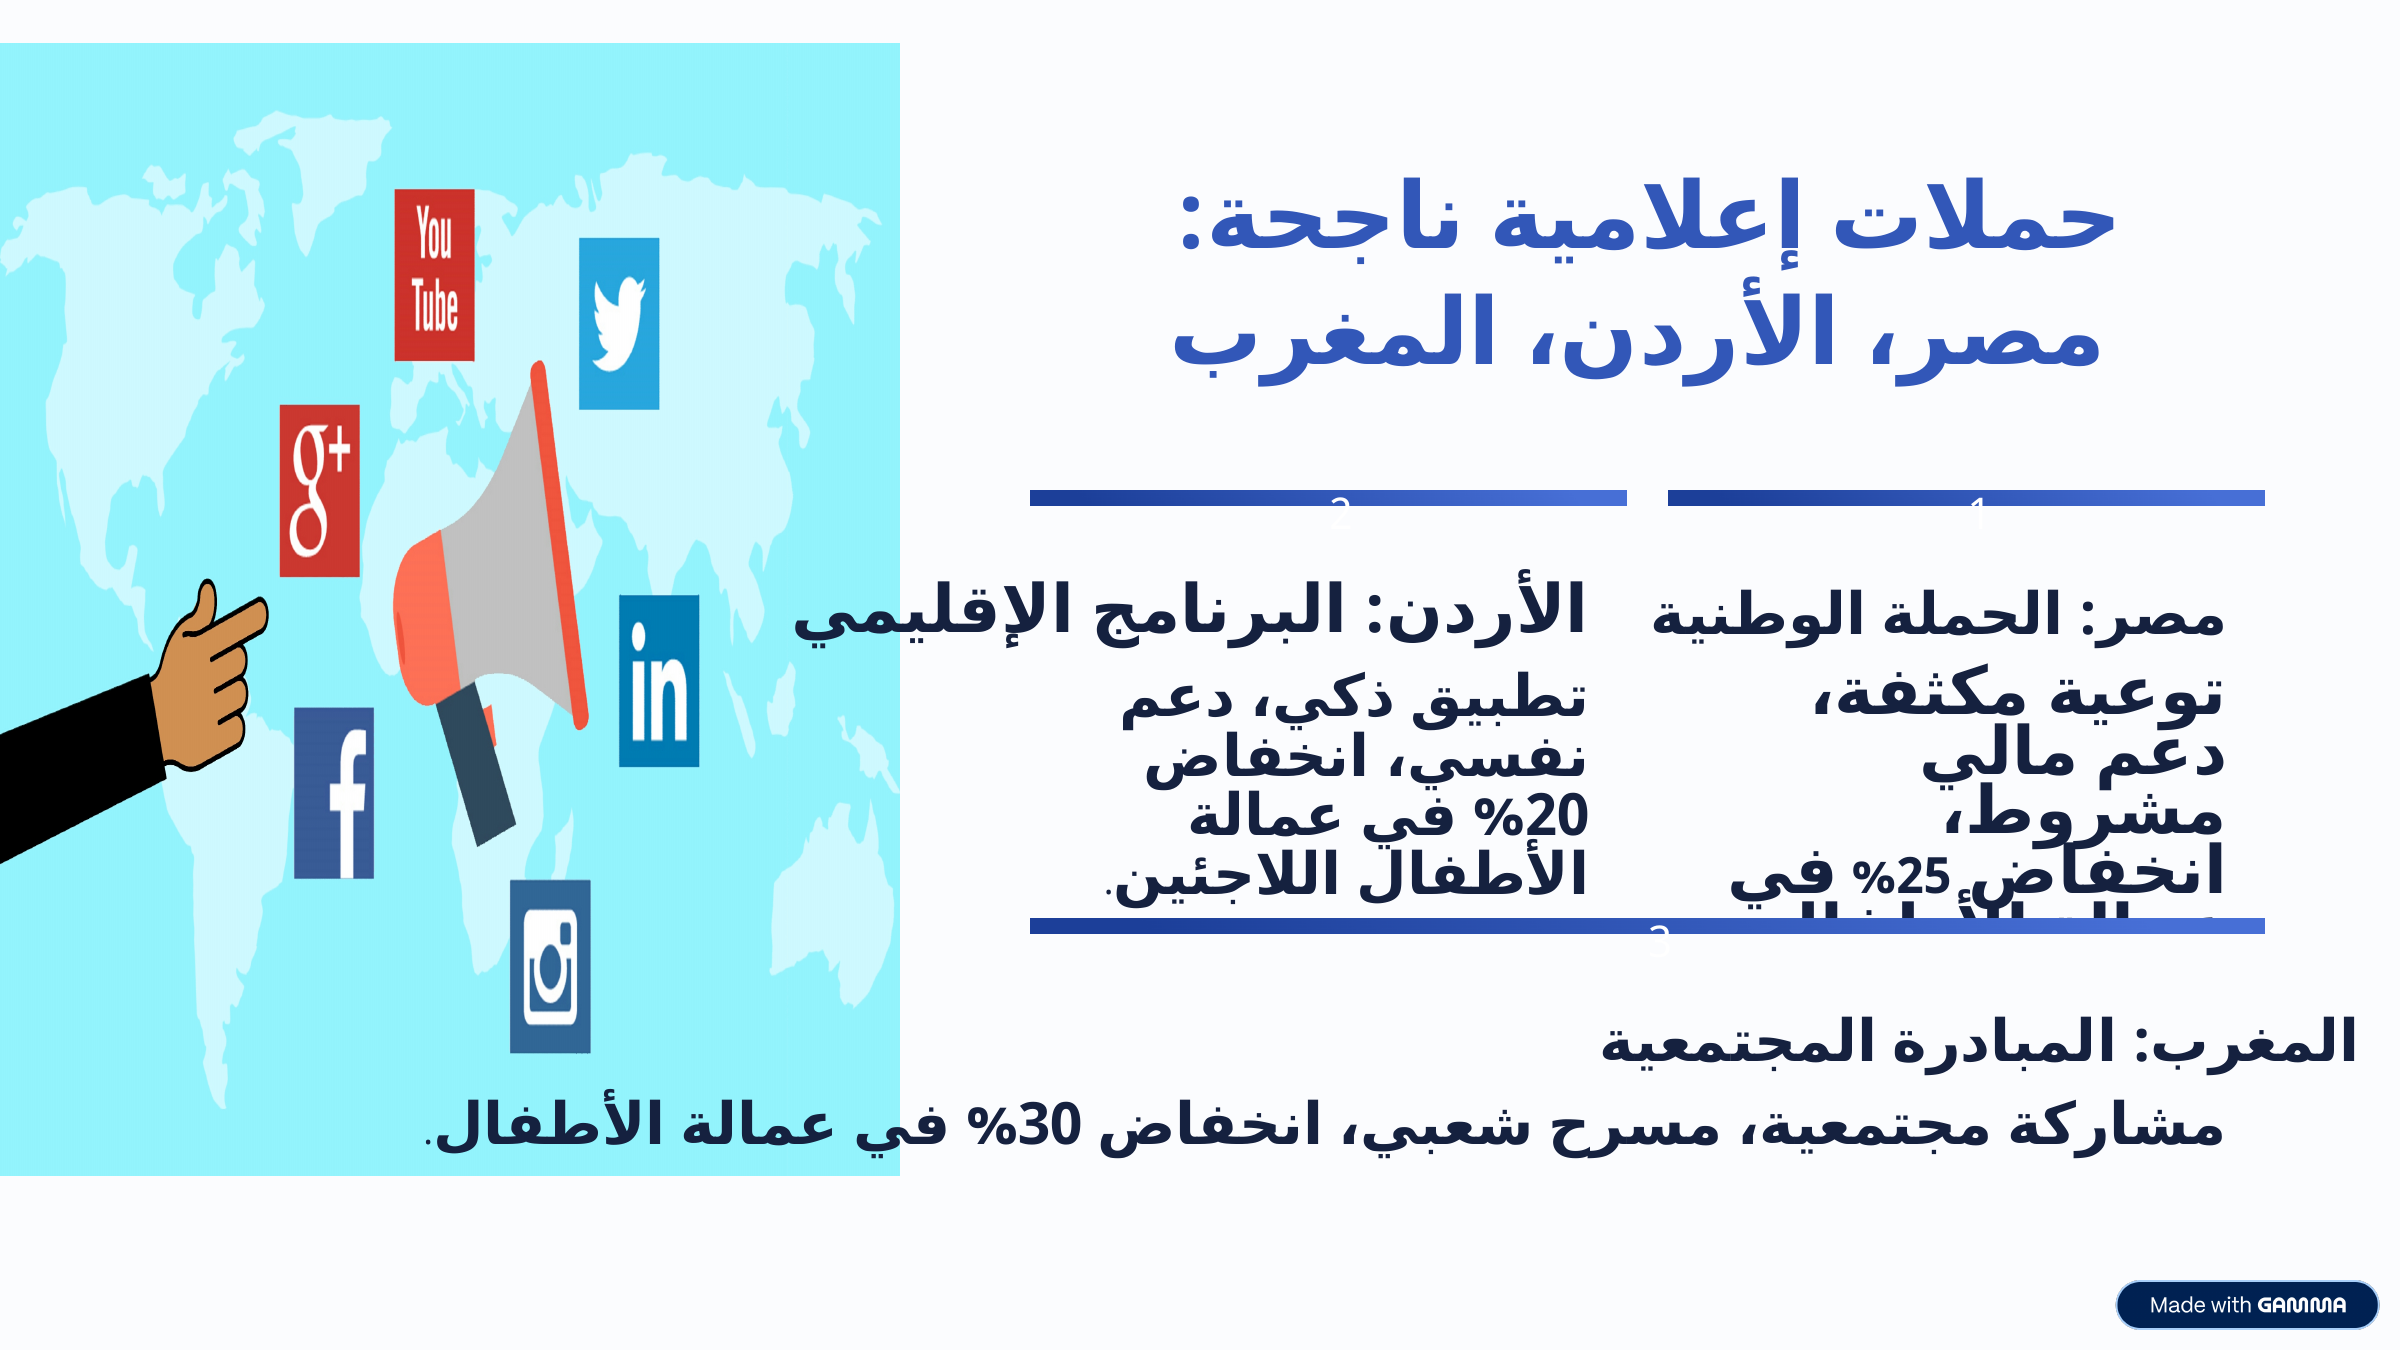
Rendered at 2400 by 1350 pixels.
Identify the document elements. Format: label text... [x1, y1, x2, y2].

picture [1030, 439, 1632, 552]
text_box تطبيق ذكي، دعم نفسي، انخفاض 20% في عمالة الأطفال اللاجئين. [1072, 668, 1590, 788]
text_box الأردن: البرنامج الإقليمي [1124, 588, 1590, 647]
text_box [946, 927, 2289, 1237]
text_box مشاركة مجتمعية، مسرح شعبي، انخفاض 30% في عمالة الأطفال. [1072, 1096, 2228, 1157]
picture [1030, 867, 2270, 980]
text_box حملات إعلامية ناجحة: مصر، الأردن، المغرب [1030, 151, 2270, 384]
picture [0, 43, 900, 1176]
text_box توعية مكثفة، دعم مالي مشروط، انخفاض 25% في عمالة الأطفال. [1710, 668, 2228, 788]
picture [1668, 439, 2270, 552]
text_box المغرب: المبادرة المجتمعية [1732, 1016, 2228, 1075]
text_box [1733, 456, 2335, 792]
text_box مصر: الحملة الوطنية [1762, 588, 2228, 647]
picture [2106, 1271, 2389, 1339]
text_box [946, 518, 1627, 853]
